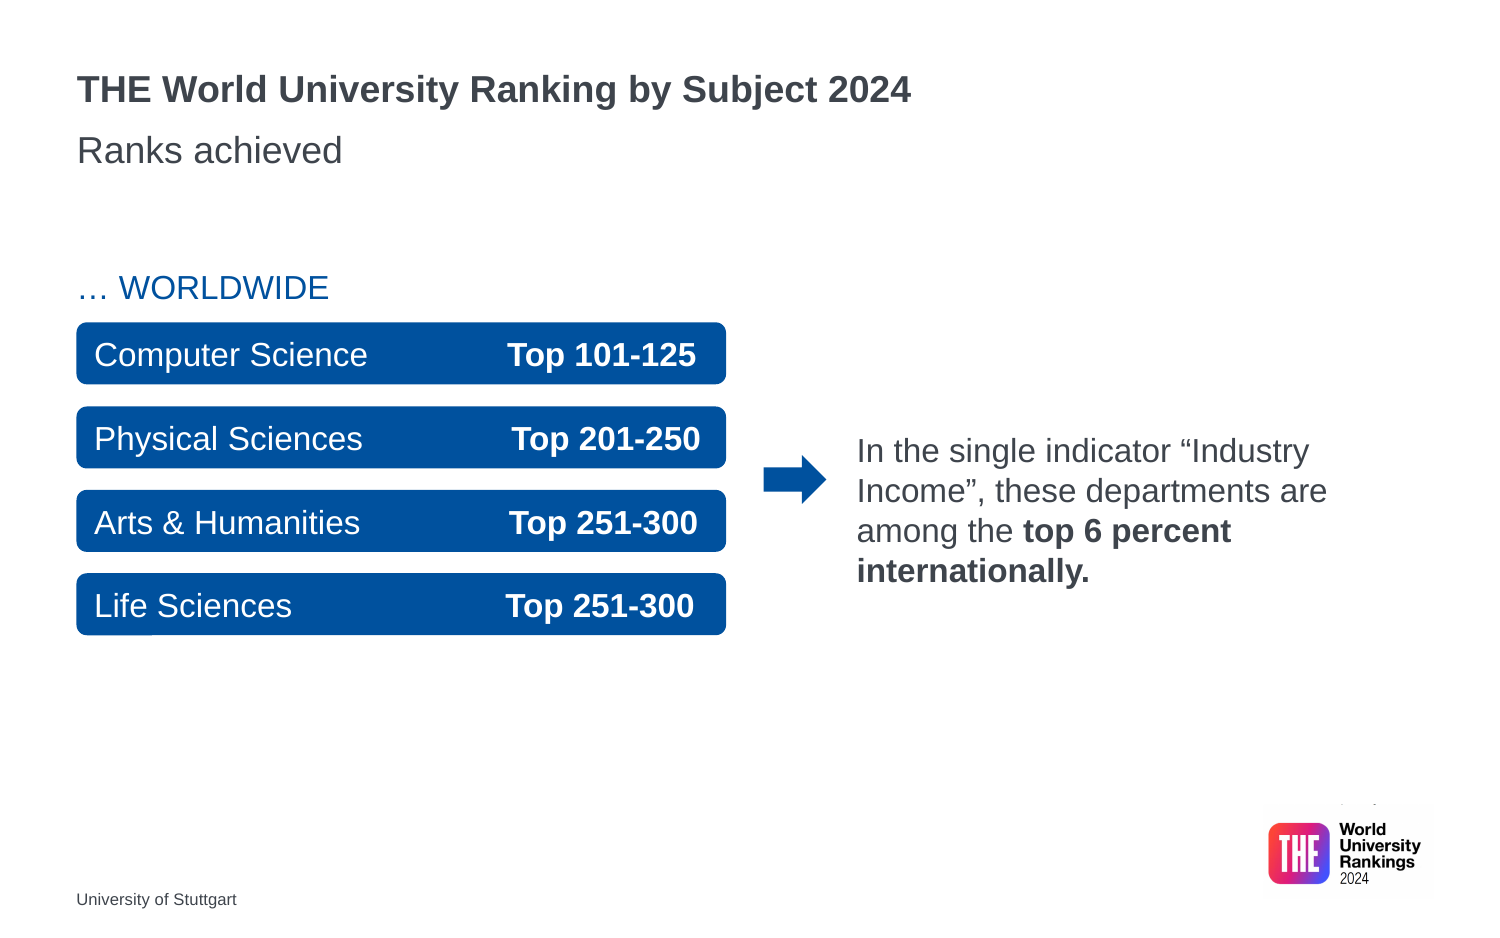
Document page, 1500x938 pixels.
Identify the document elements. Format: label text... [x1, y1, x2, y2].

footer University of Stuttgart [76, 888, 1072, 910]
text_box In the single indicator “Industry Income”, these departments are among the top 6 percent internationally. [841, 421, 1387, 597]
list Ranks achieved [76, 117, 1424, 163]
title THE World University Ranking by Subject 2024 [76, 64, 1424, 111]
text_box Computer Science Top 101-125 [75, 321, 728, 386]
text_box … WORLDWIDE [76, 262, 727, 302]
picture [1263, 804, 1435, 900]
text_box [762, 452, 828, 507]
text_box Physical Sciences Top 201-250 [75, 405, 728, 470]
text_box Life Sciences Top 251-300 [75, 572, 728, 637]
text_box Arts & Humanities Top 251-300 [75, 488, 728, 553]
